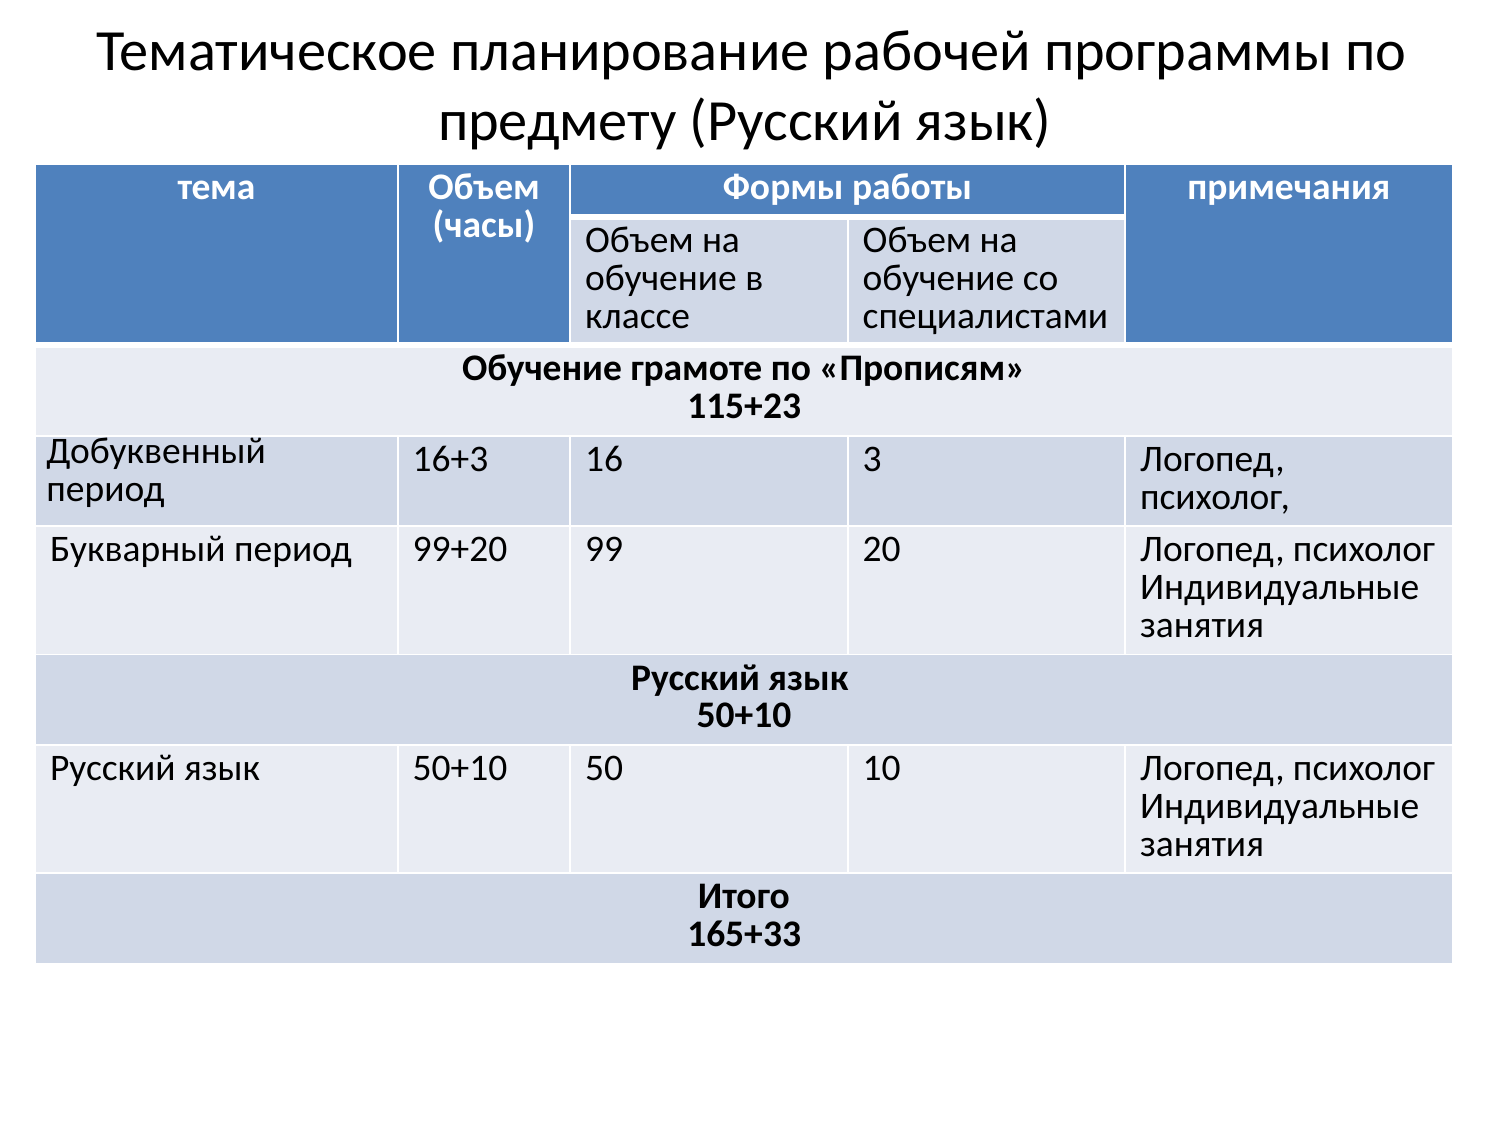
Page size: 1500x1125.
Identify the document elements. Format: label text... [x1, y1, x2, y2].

table_cell 16+3 [399, 437, 569, 525]
table_cell Букварный период [36, 527, 397, 654]
table_cell Обучение грамоте по «Прописям» 115+23 [36, 348, 1452, 435]
table_cell 50 [571, 746, 847, 872]
table_cell Итого 165+33 [36, 874, 1452, 963]
table_cell 16 [571, 437, 847, 525]
table_cell Русский язык [36, 746, 397, 872]
table_cell Объем на обучение в классе [571, 220, 847, 342]
table_header Формы работы [571, 165, 1124, 214]
table_cell 3 [849, 437, 1124, 525]
table_cell Объем на обучение со специалистами [849, 220, 1124, 342]
table_cell 99 [571, 527, 847, 654]
table_cell Логопед, психолог, [1126, 437, 1452, 525]
table_cell 10 [849, 746, 1124, 872]
table_header примечания [1126, 165, 1452, 342]
table_cell Логопед, психолог Индивидуальные занятия [1126, 746, 1452, 872]
table_header тема [36, 165, 397, 342]
table_cell 99+20 [399, 527, 569, 654]
table_cell Добуквенный период [36, 437, 397, 525]
title Тематическое планирование рабочей программы по предмету (Русский язык) [76, 0, 1427, 163]
table_cell Логопед, психолог Индивидуальные занятия [1126, 527, 1452, 654]
table_header Объем (часы) [399, 165, 569, 342]
table_cell Русский язык 50+10 [36, 655, 1452, 744]
table_cell 50+10 [399, 746, 569, 872]
table_cell 20 [849, 527, 1124, 654]
